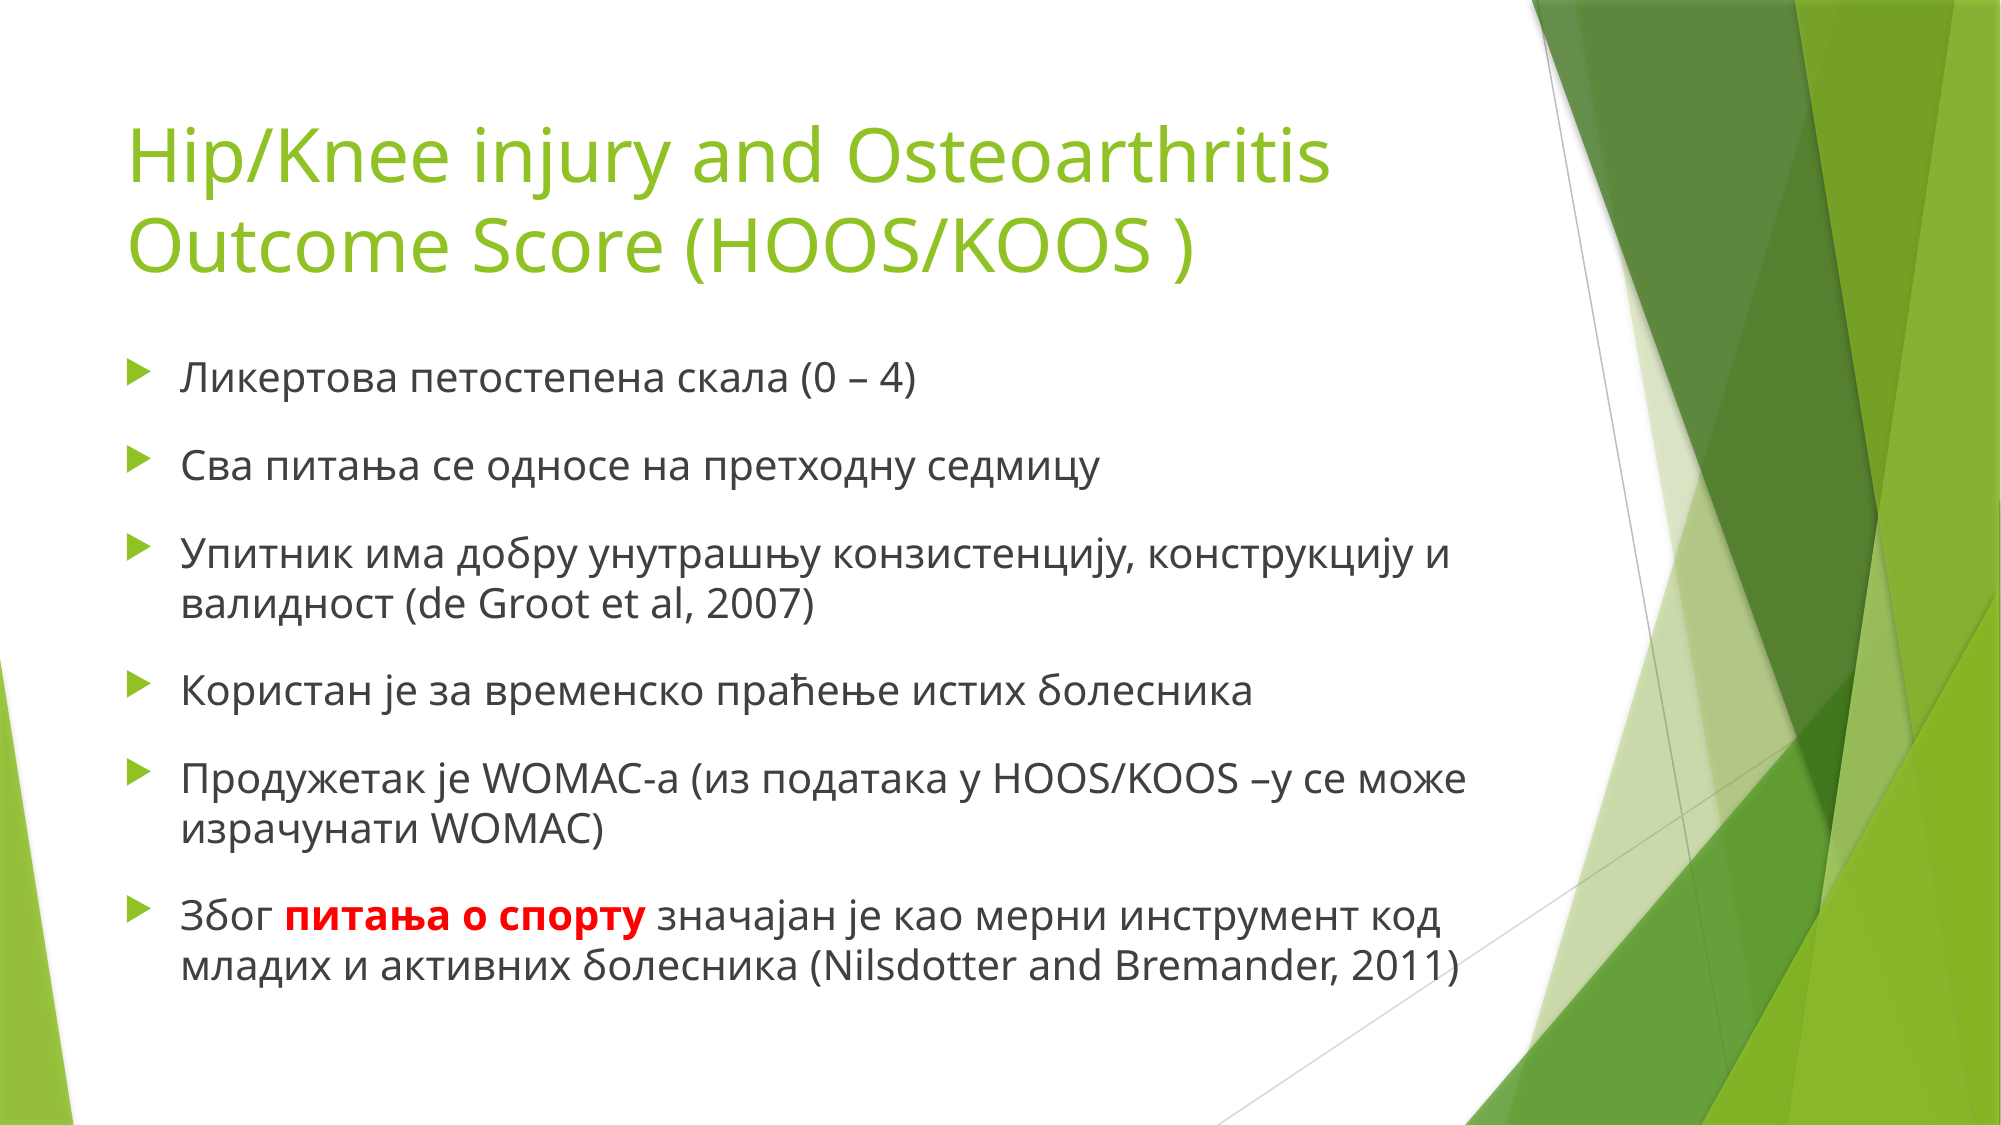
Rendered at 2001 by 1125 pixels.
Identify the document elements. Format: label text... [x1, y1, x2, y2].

title Hip/Knee injury and Osteoarthritis Outcome Score (HOOS/KOOS ) [111, 99, 1522, 317]
list Ликертова петостепена скала (0 – 4) Сва питања се односе на претходну седмицу Упитник има добру унутрашњу конзистенцију, конструкцију и валидност (de Groot et al, 2007) Користан је за временско праћење истих болесника Продужетак је WOMAC-а (из података у HOOS/KOOS –у се може израчунати WOMAC) Због питања о спорту значајан је као мерни инструмент код младих и активних болесника (Nilsdotter and Bremander, 2011) [108, 343, 1519, 1060]
